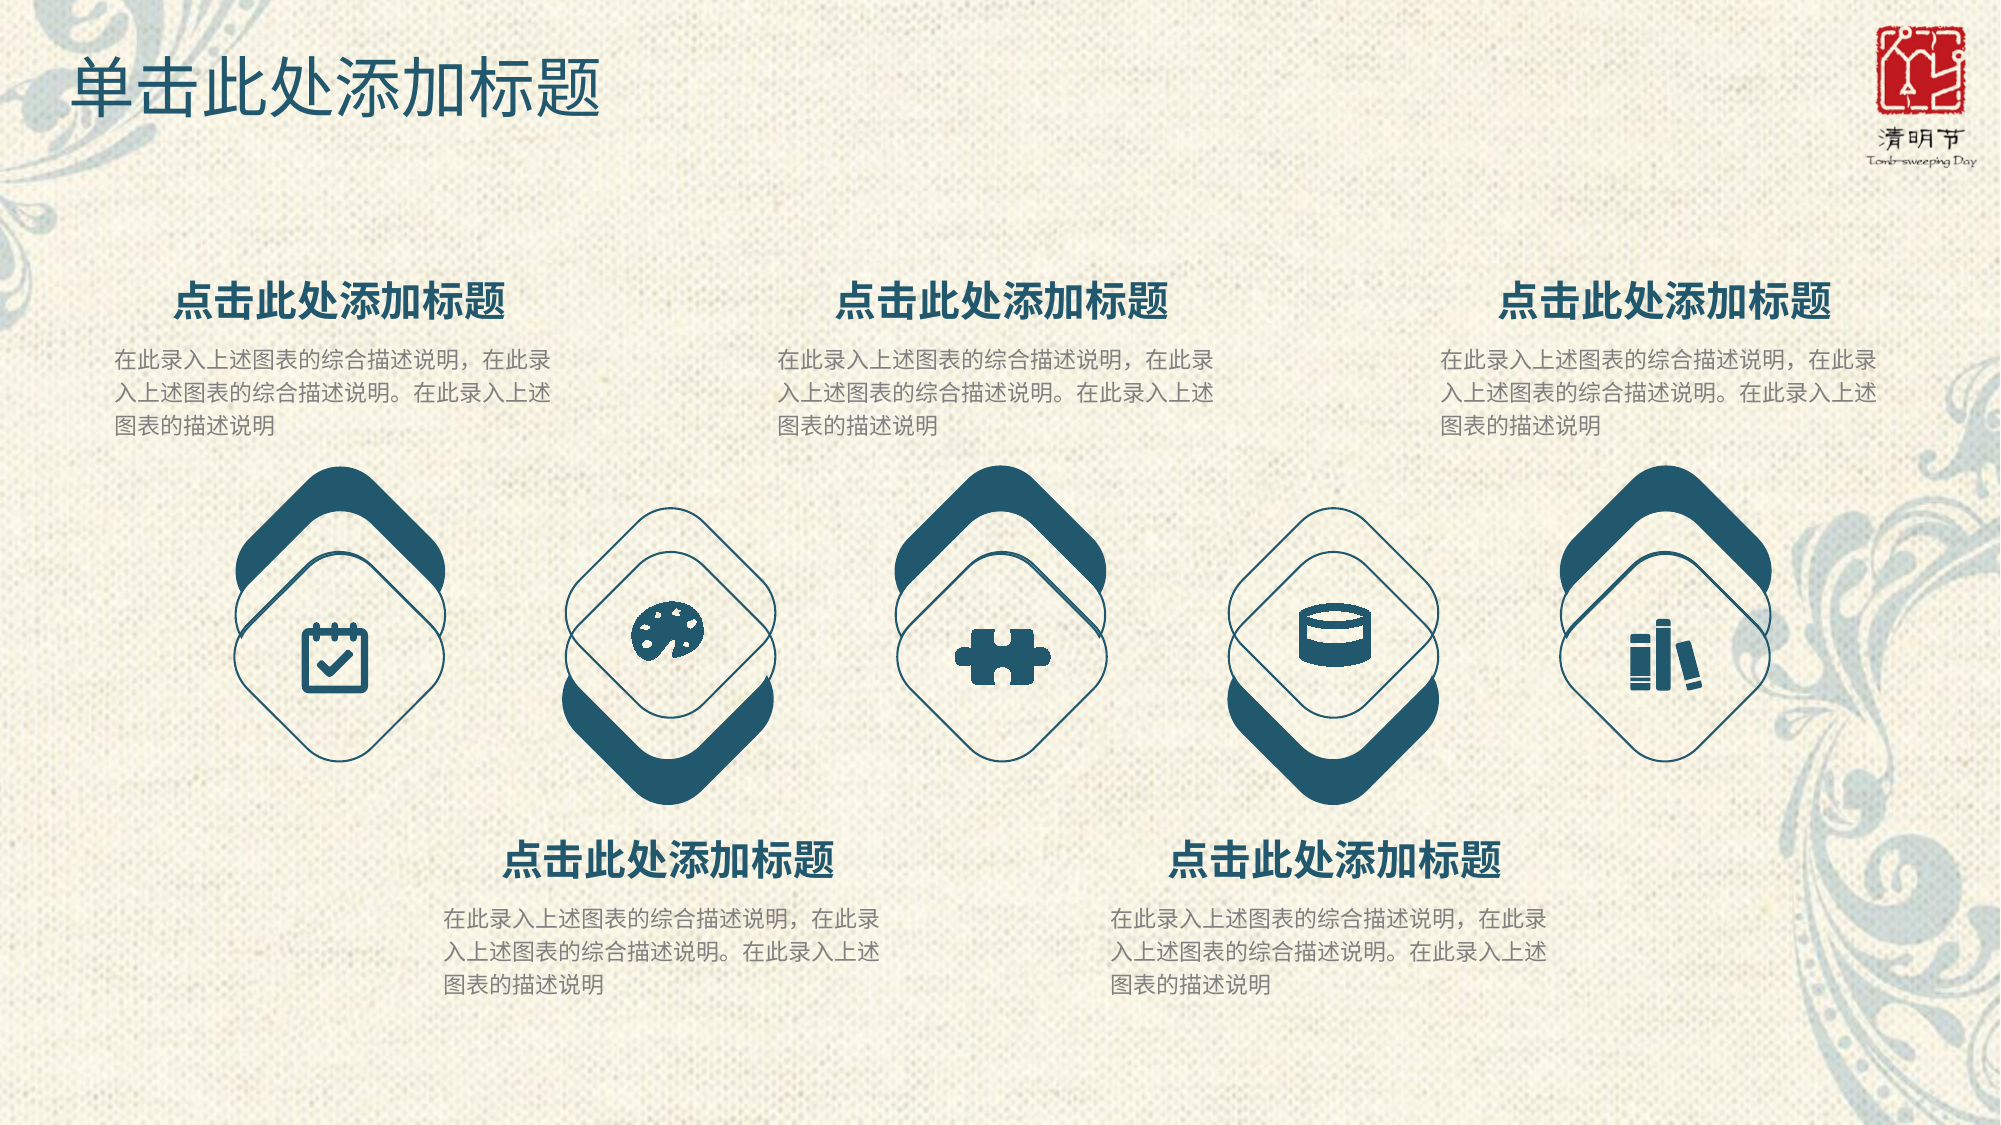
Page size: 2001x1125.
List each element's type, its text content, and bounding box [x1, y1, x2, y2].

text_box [1246, 525, 1422, 788]
text_box 点击此处添加标题 [154, 267, 525, 332]
text_box 在此录入上述图表的综合描述说明，在此录入上述图表的综合描述说明。在此录入上述图表的描述说明 [762, 332, 1242, 447]
text_box 在此录入上述图表的综合描述说明，在此录入上述图表的综合描述说明。在此录入上述图表的描述说明 [1425, 332, 1904, 447]
text_box 在此录入上述图表的综合描述说明，在此录入上述图表的综合描述说明。在此录入上述图表的描述说明 [428, 891, 908, 1006]
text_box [1577, 483, 1753, 745]
text_box 点击此处添加标题 [482, 825, 853, 891]
text_box 在此录入上述图表的综合描述说明，在此录入上述图表的综合描述说明。在此录入上述图表的描述说明 [1095, 891, 1574, 1006]
text_box 在此录入上述图表的综合描述说明，在此录入上述图表的综合描述说明。在此录入上述图表的描述说明 [99, 332, 579, 447]
text_box 点击此处添加标题 [817, 267, 1188, 332]
picture [0, 0, 2001, 1125]
text_box 点击此处添加标题 [1479, 267, 1850, 332]
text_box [251, 483, 427, 745]
title 单击此处添加标题 [53, 31, 1779, 151]
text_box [913, 483, 1090, 745]
text_box 点击此处添加标题 [1149, 825, 1520, 891]
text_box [581, 525, 759, 788]
